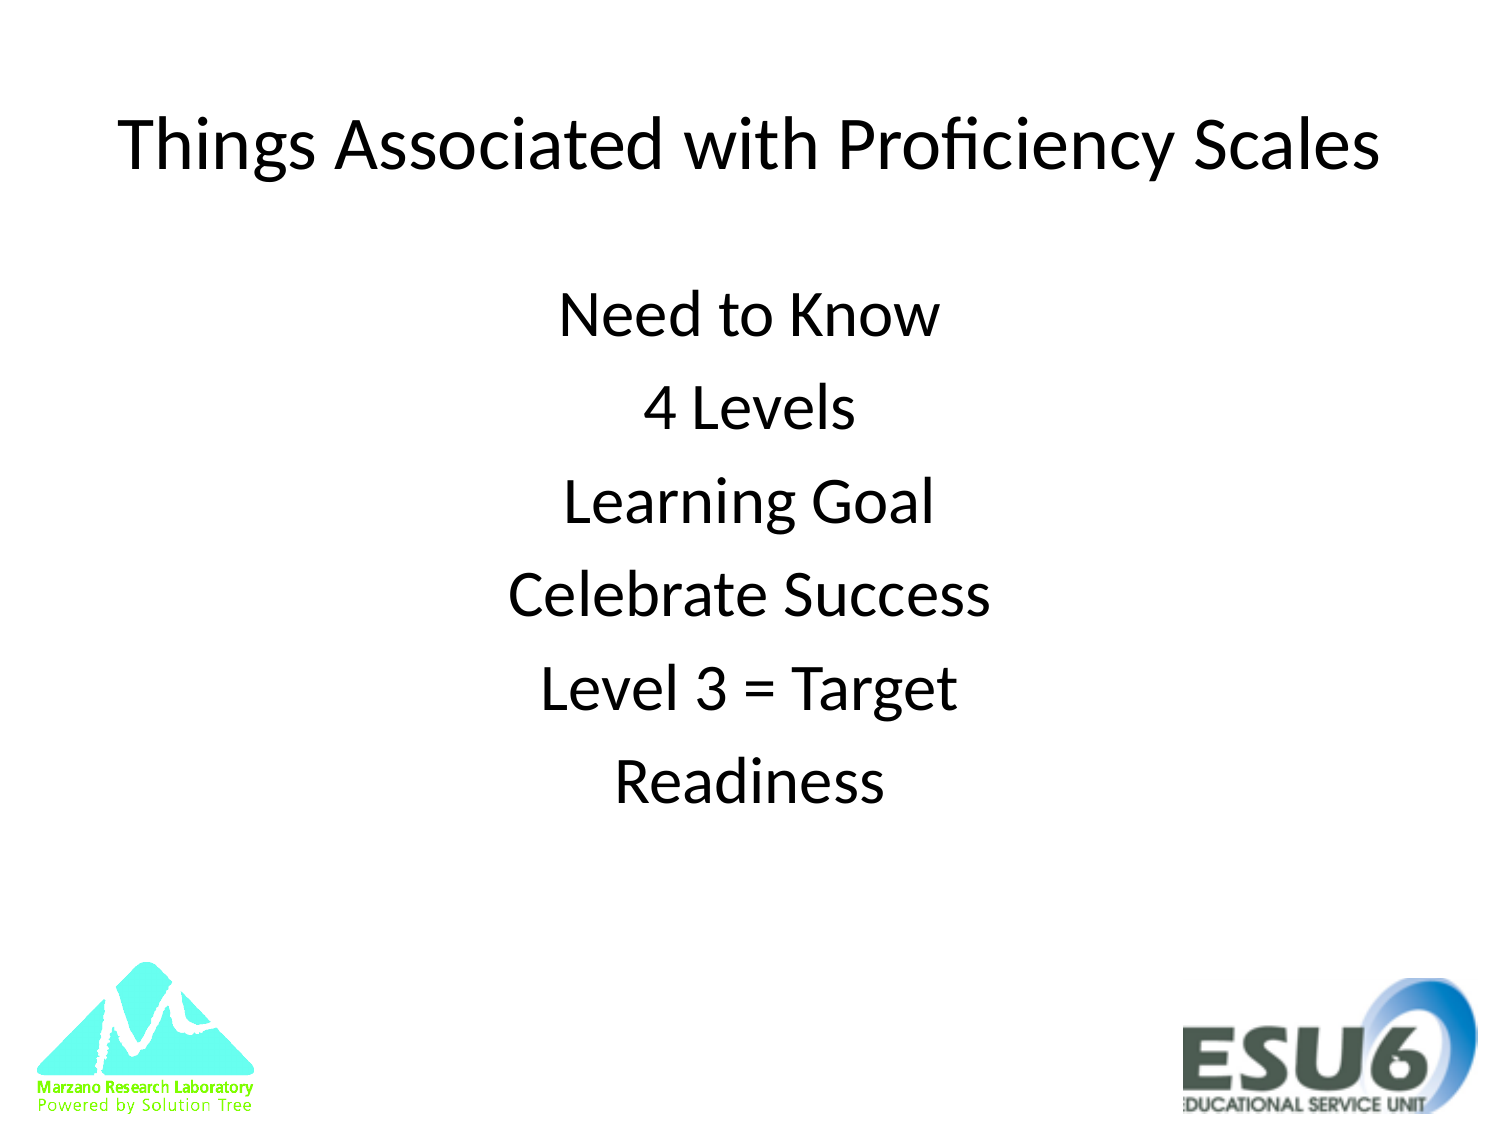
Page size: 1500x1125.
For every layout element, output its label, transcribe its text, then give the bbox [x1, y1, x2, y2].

title Things Associated with Proficiency Scales [75, 45, 1425, 233]
picture [1183, 978, 1478, 1114]
picture [37, 962, 254, 1114]
list Need to Know 4 Levels Learning Goal Celebrate Success Level 3 = Target Readiness [75, 262, 1425, 1005]
